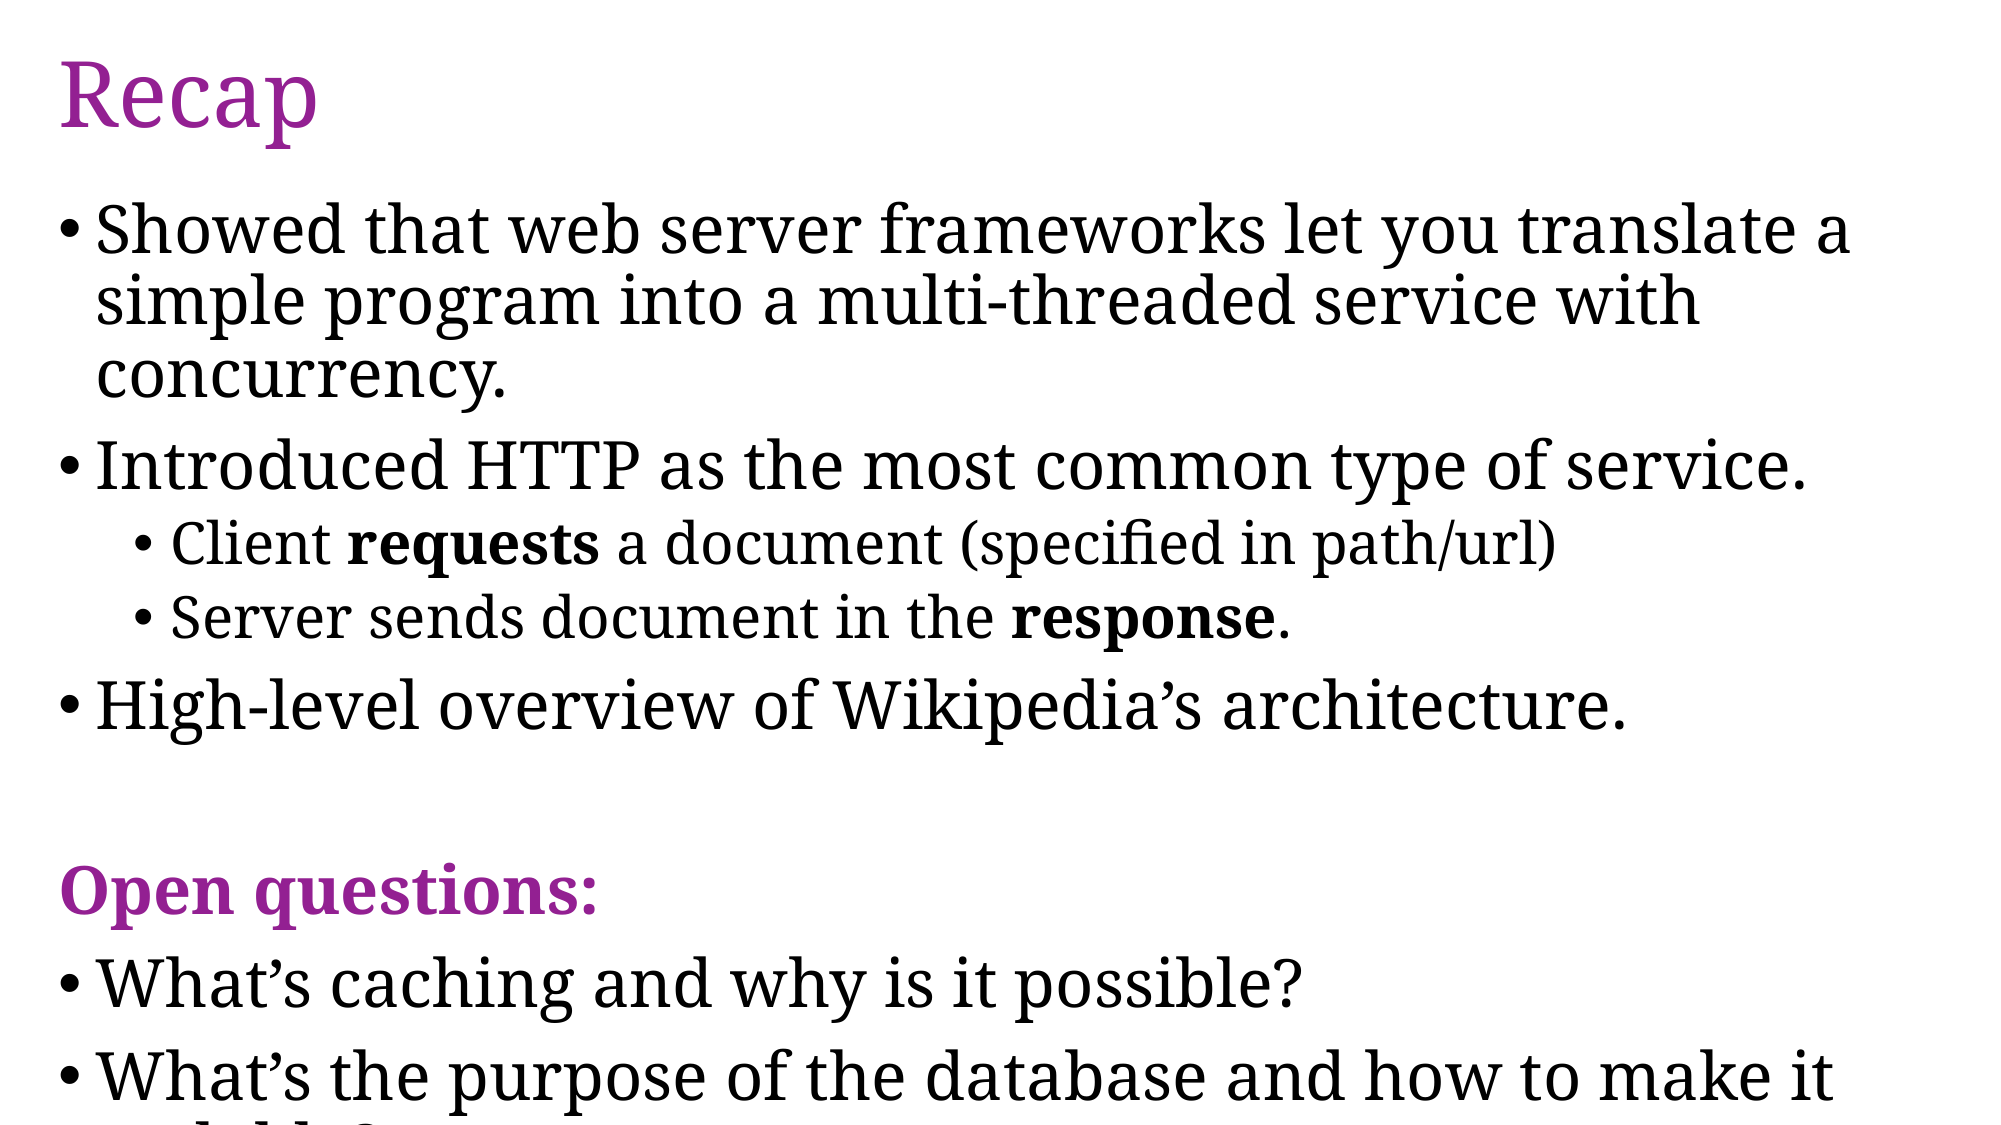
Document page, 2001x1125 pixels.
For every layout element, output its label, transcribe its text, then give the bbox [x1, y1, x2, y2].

list Showed that web server frameworks let you translate a simple program into a multi-threaded service with concurrency. Introduced HTTP as the most common type of service. Client requests a document (specified in path/url) Server sends document in the response. High-level overview of Wikipedia’s architecture. Open questions: What’s caching and why is it possible? What’s the purpose of the database and how to make it scalable? [43, 188, 1953, 1106]
title Recap [43, 25, 1953, 171]
